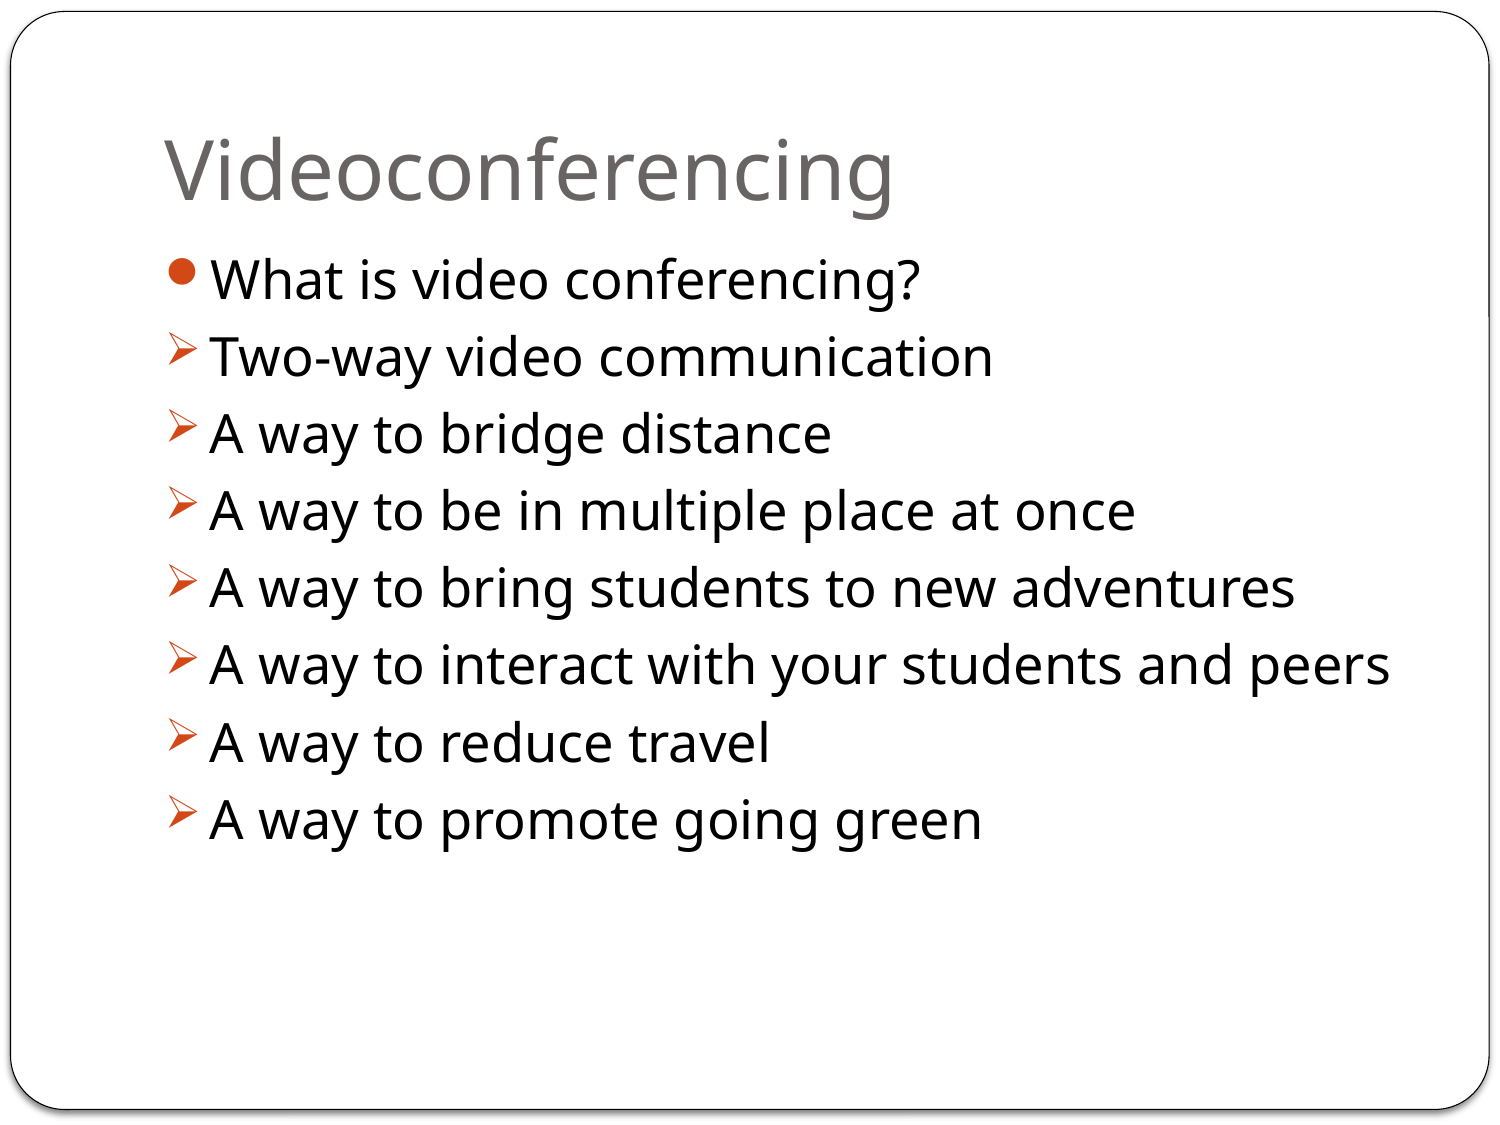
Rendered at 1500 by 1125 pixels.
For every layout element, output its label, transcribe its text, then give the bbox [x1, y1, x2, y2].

title Videoconferencing [150, 45, 1425, 233]
list What is video conferencing? Two-way video communication A way to bridge distance A way to be in multiple place at once A way to bring students to new adventures A way to interact with your students and peers A way to reduce travel A way to promote going green [150, 237, 1425, 988]
